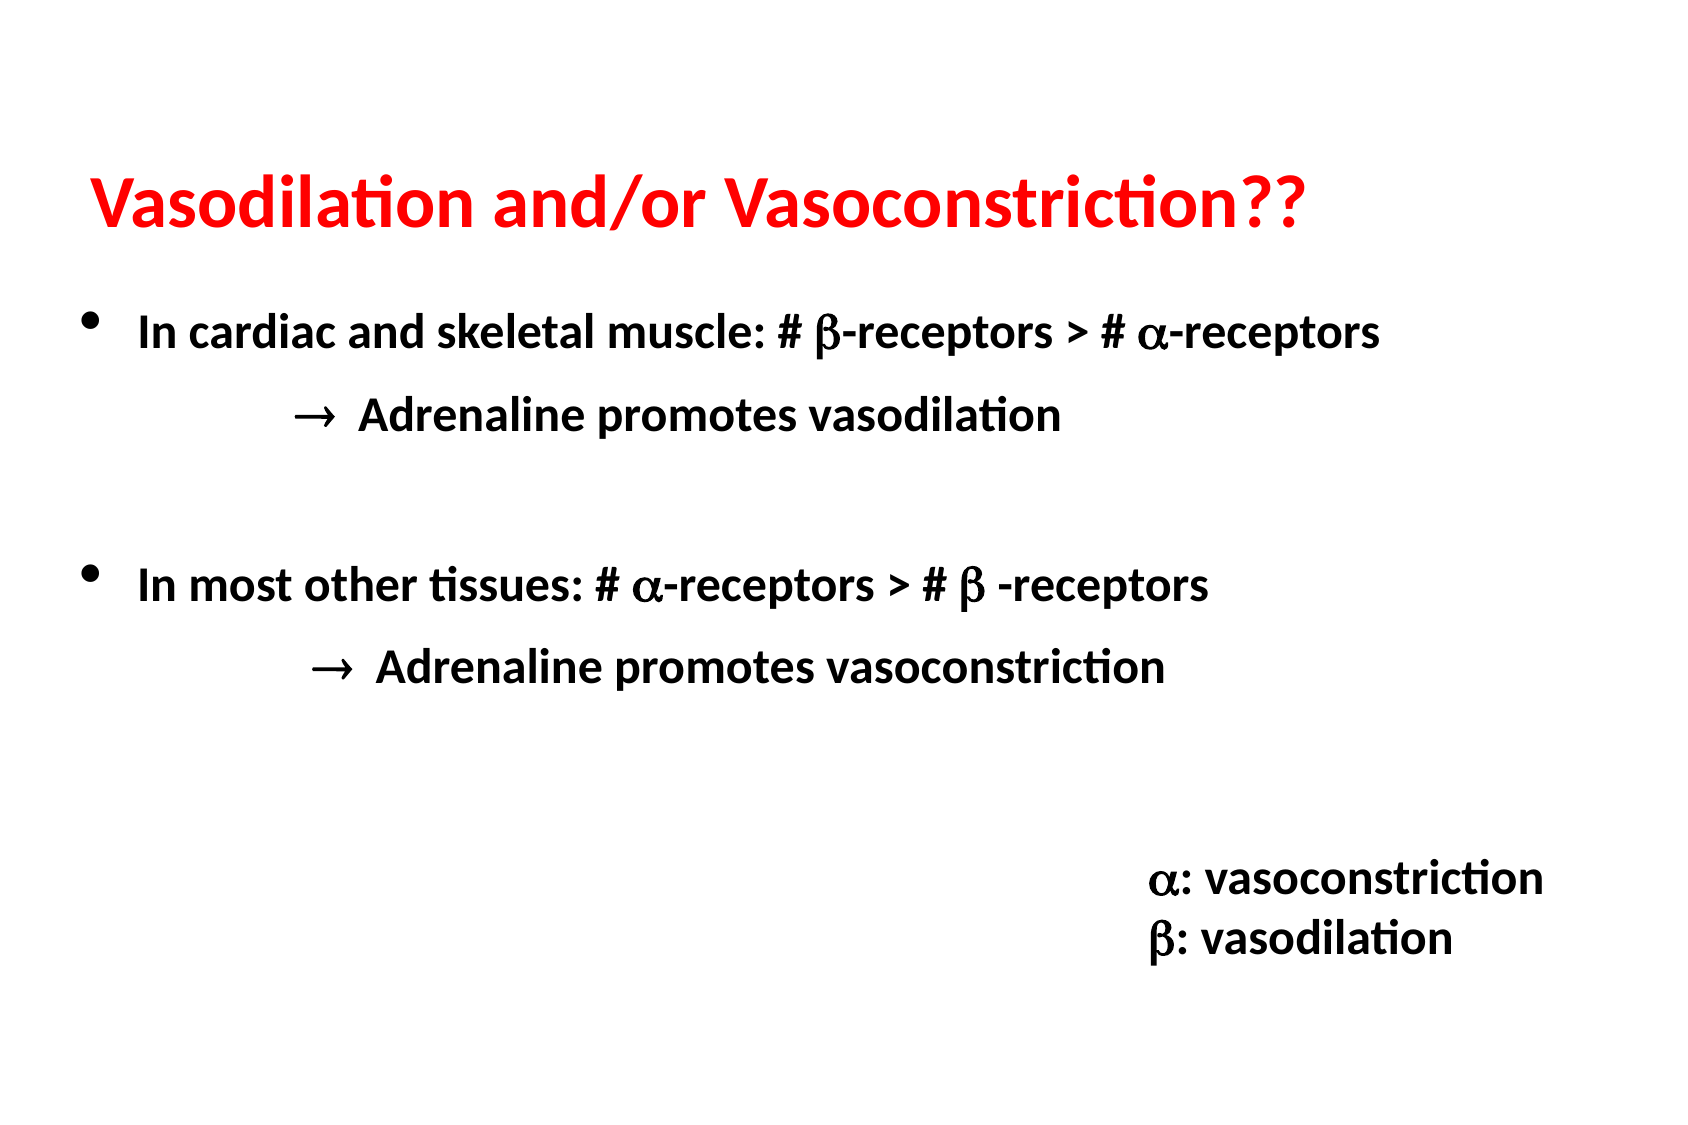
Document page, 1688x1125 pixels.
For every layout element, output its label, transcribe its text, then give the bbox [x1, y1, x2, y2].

text_box : vasoconstriction : vasodilation [1133, 837, 1560, 973]
text_box Vasodilation and/or Vasoconstriction?? [75, 144, 1325, 250]
text_box In cardiac and skeletal muscle: # -receptors > # -receptors [64, 291, 1407, 366]
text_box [59, 543, 1241, 703]
text_box  Adrenaline promotes vasodilation [280, 373, 1078, 449]
